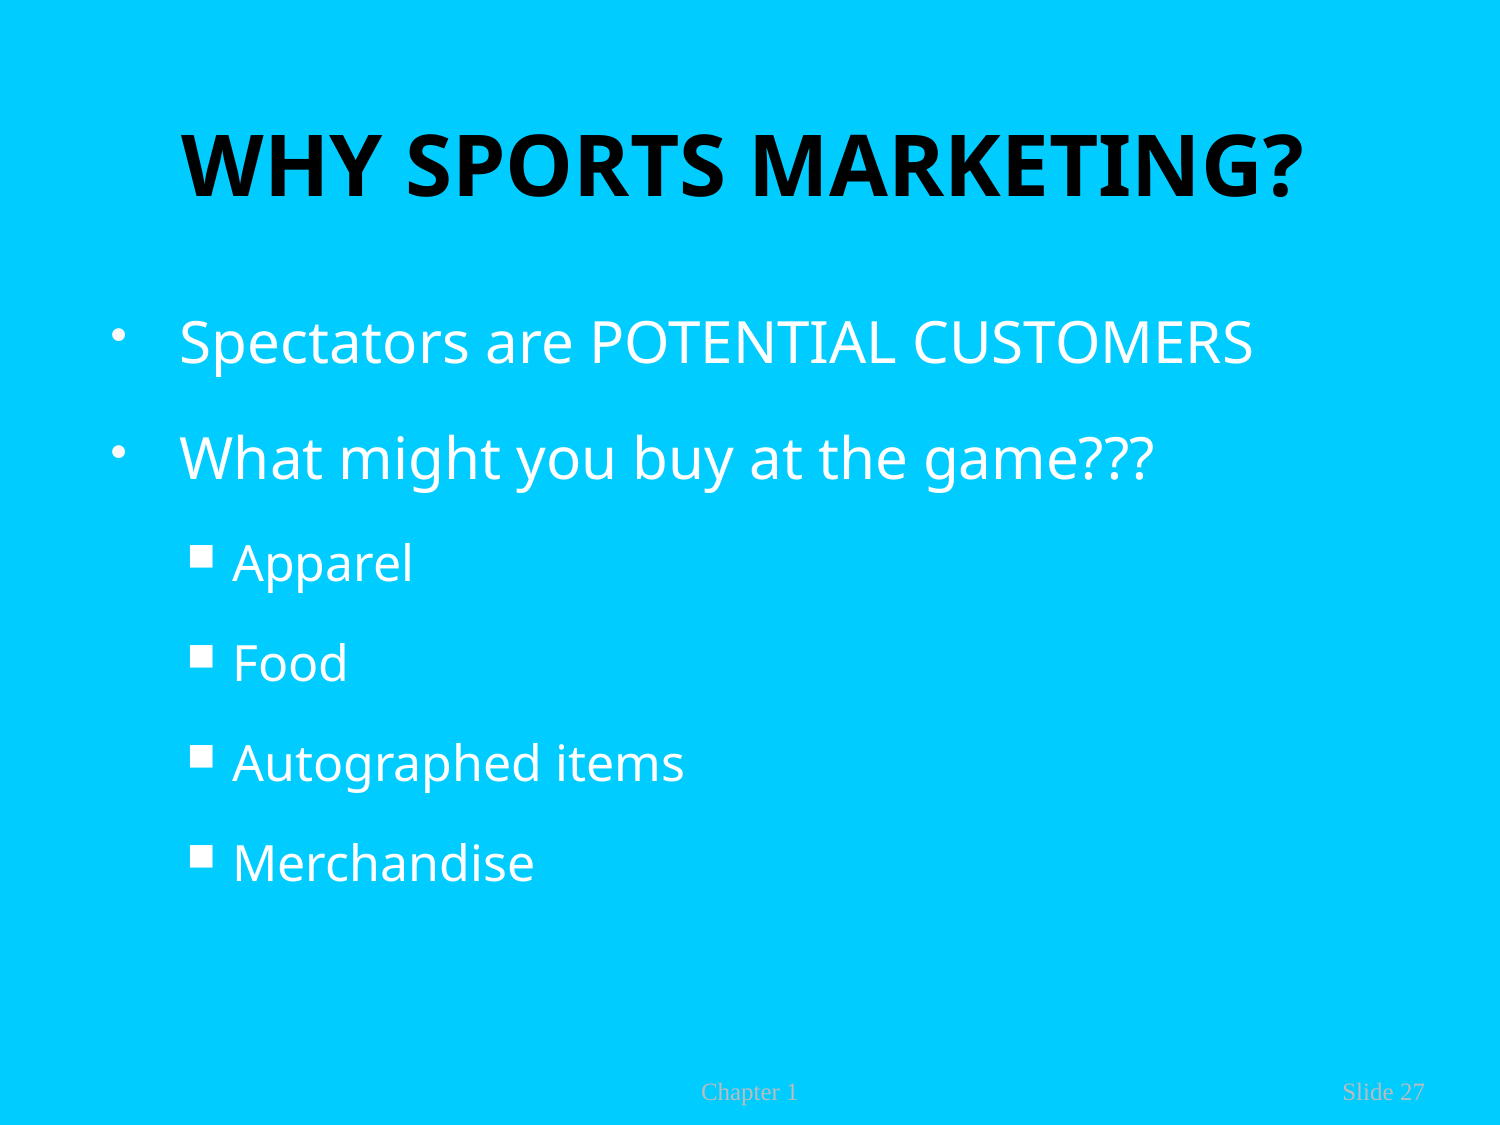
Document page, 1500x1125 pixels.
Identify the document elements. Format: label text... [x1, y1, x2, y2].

list Spectators are POTENTIAL CUSTOMERS What might you buy at the game??? Apparel Food Autographed items Merchandise [75, 262, 1350, 913]
title WHY SPORTS MARKETING? [50, 62, 1438, 263]
footer Chapter 1 [512, 1052, 988, 1113]
slide_number Slide 27 [1299, 1052, 1425, 1113]
